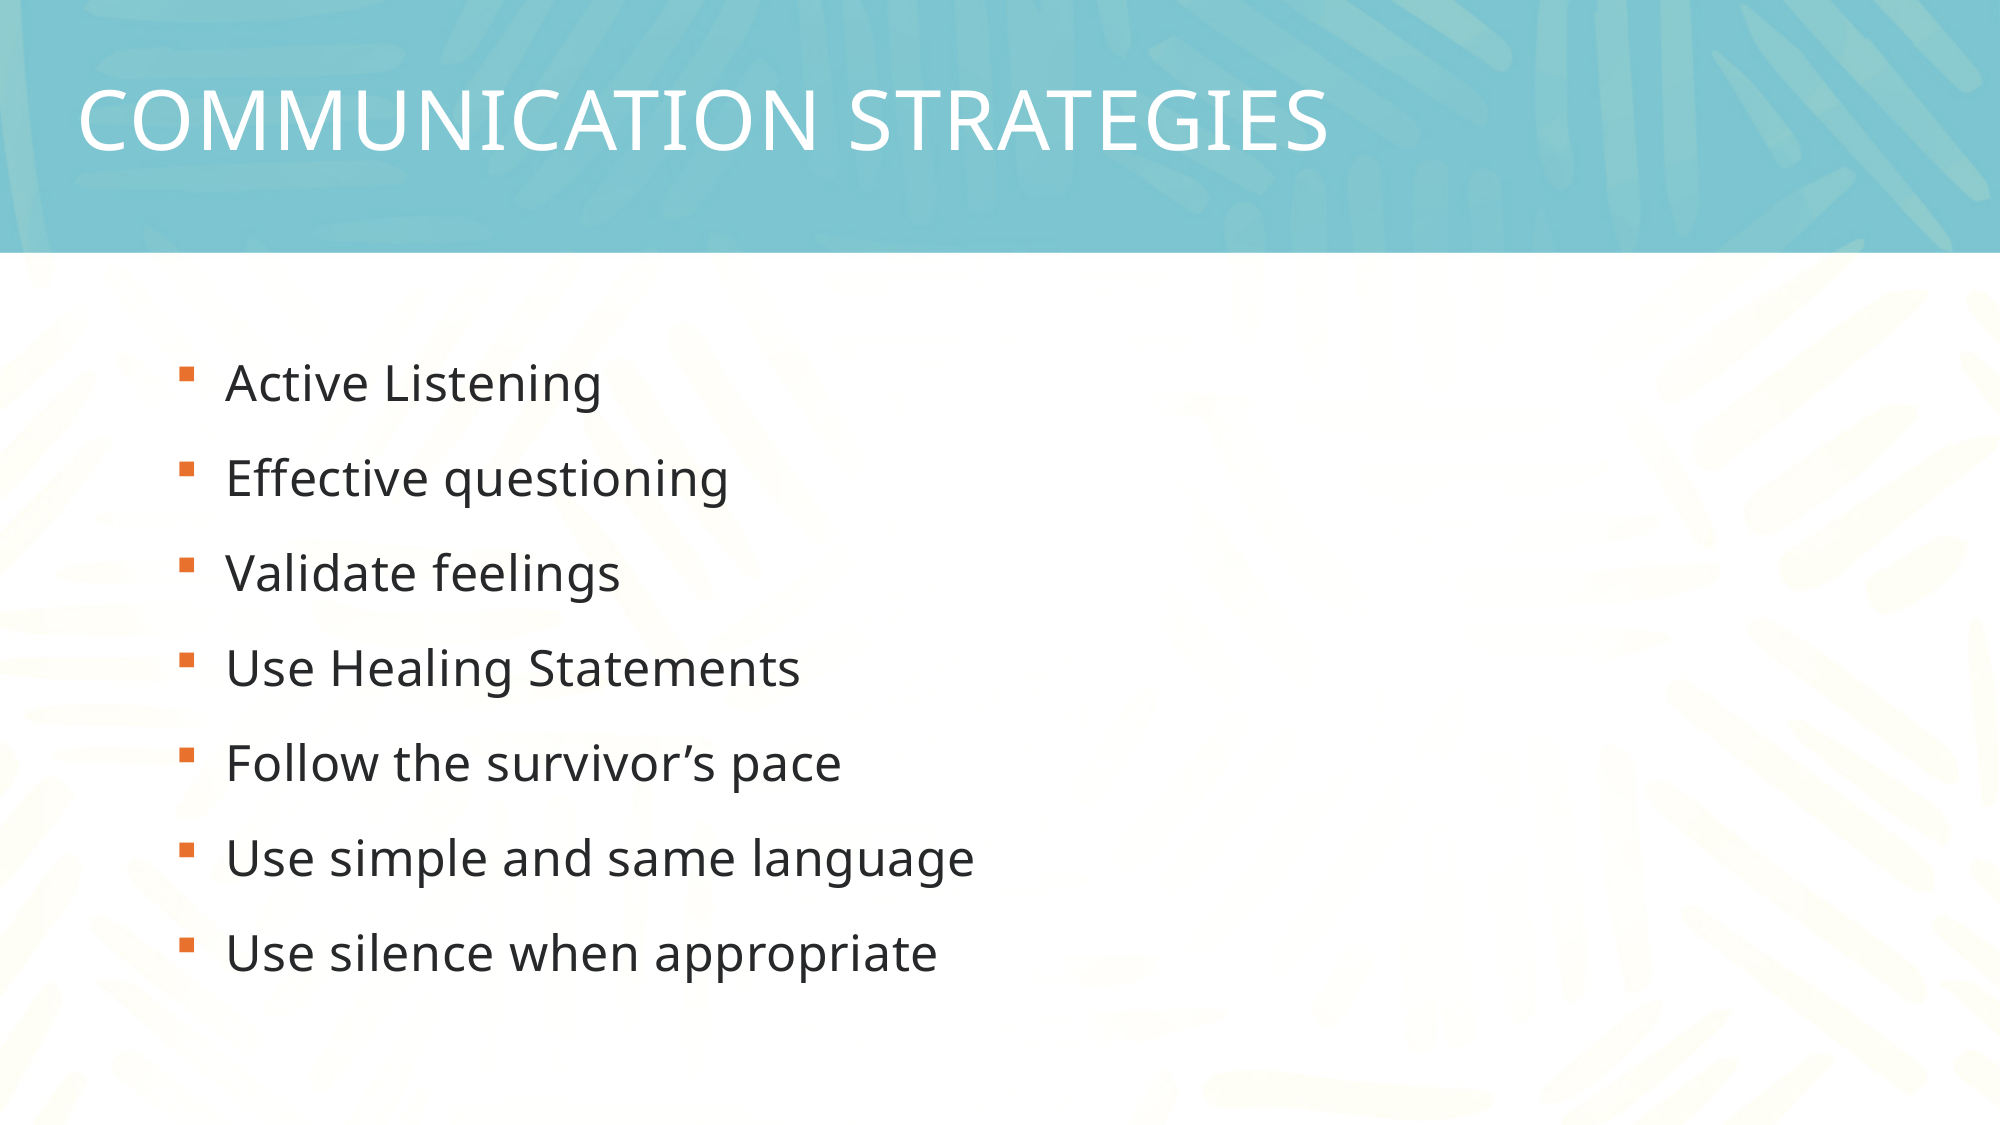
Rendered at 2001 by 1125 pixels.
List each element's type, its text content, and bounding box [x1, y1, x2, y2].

list Active Listening Effective questioning Validate feelings Use Healing Statements Follow the survivor’s pace Use simple and same language Use silence when appropriate [167, 337, 1763, 998]
title Communication strategies [61, 33, 1938, 220]
picture [0, 0, 2000, 1125]
